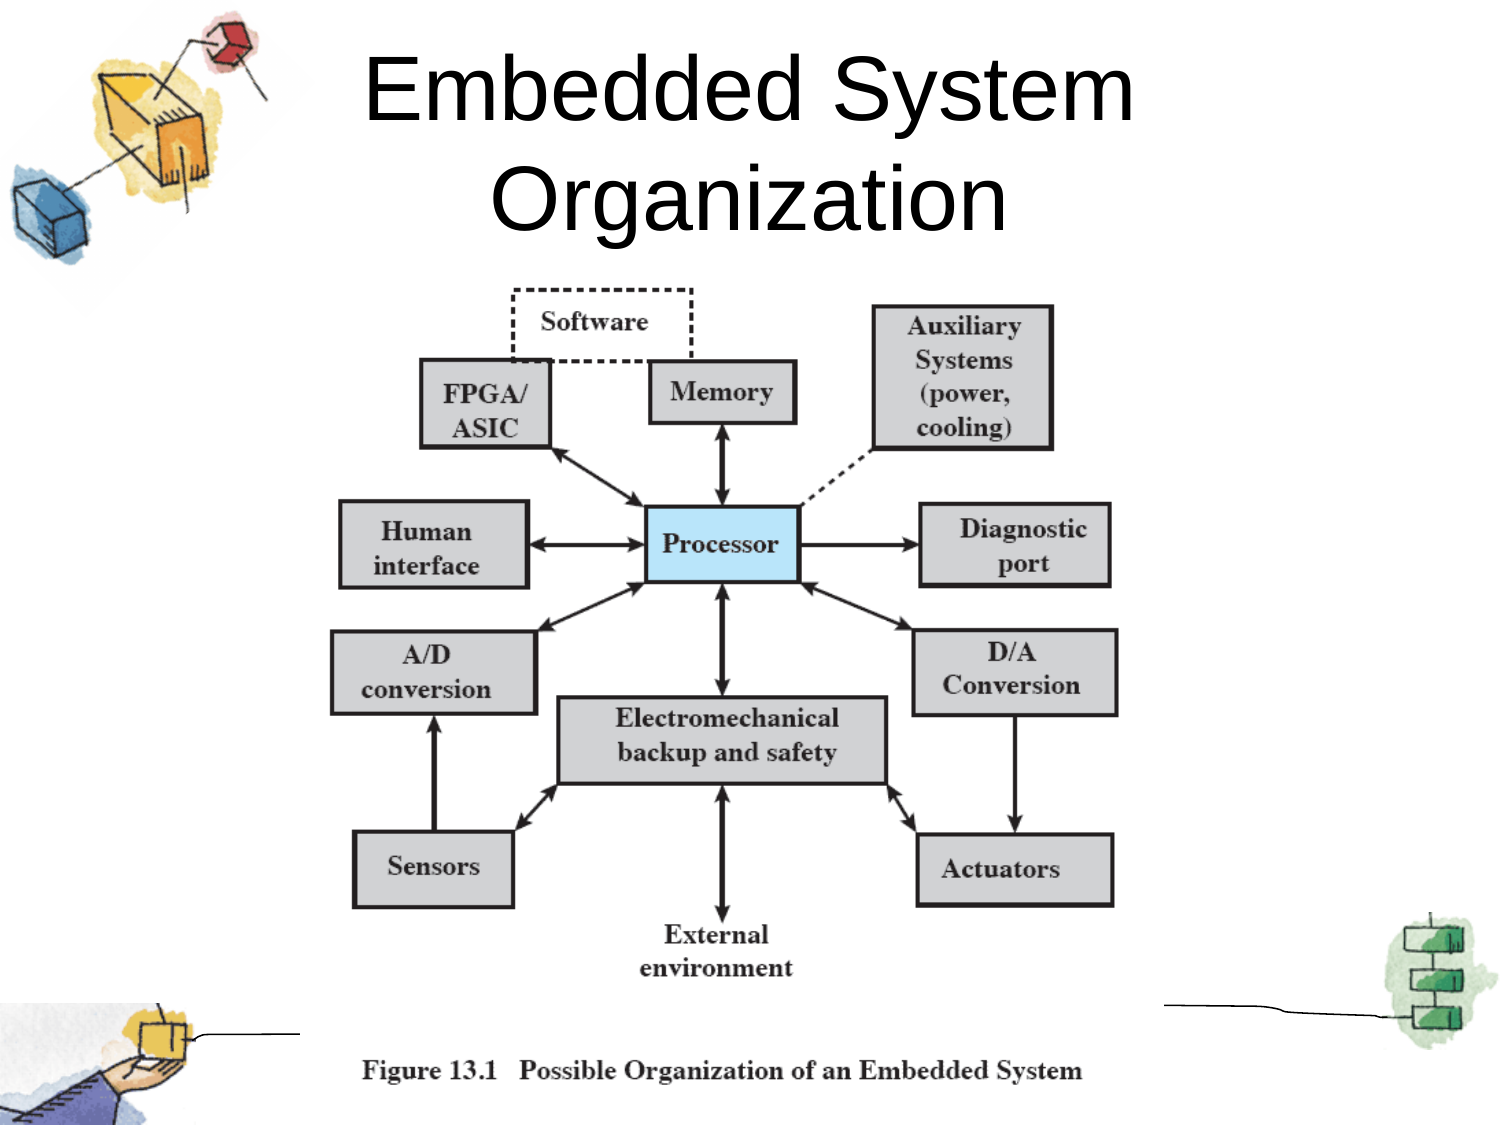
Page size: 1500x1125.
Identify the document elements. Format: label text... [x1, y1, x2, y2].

picture [114, 0, 274, 44]
picture [0, 85, 167, 316]
title Embedded System Organization [74, 44, 1426, 233]
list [299, 262, 1164, 1112]
picture [0, 1003, 196, 1125]
picture [1382, 912, 1500, 1050]
